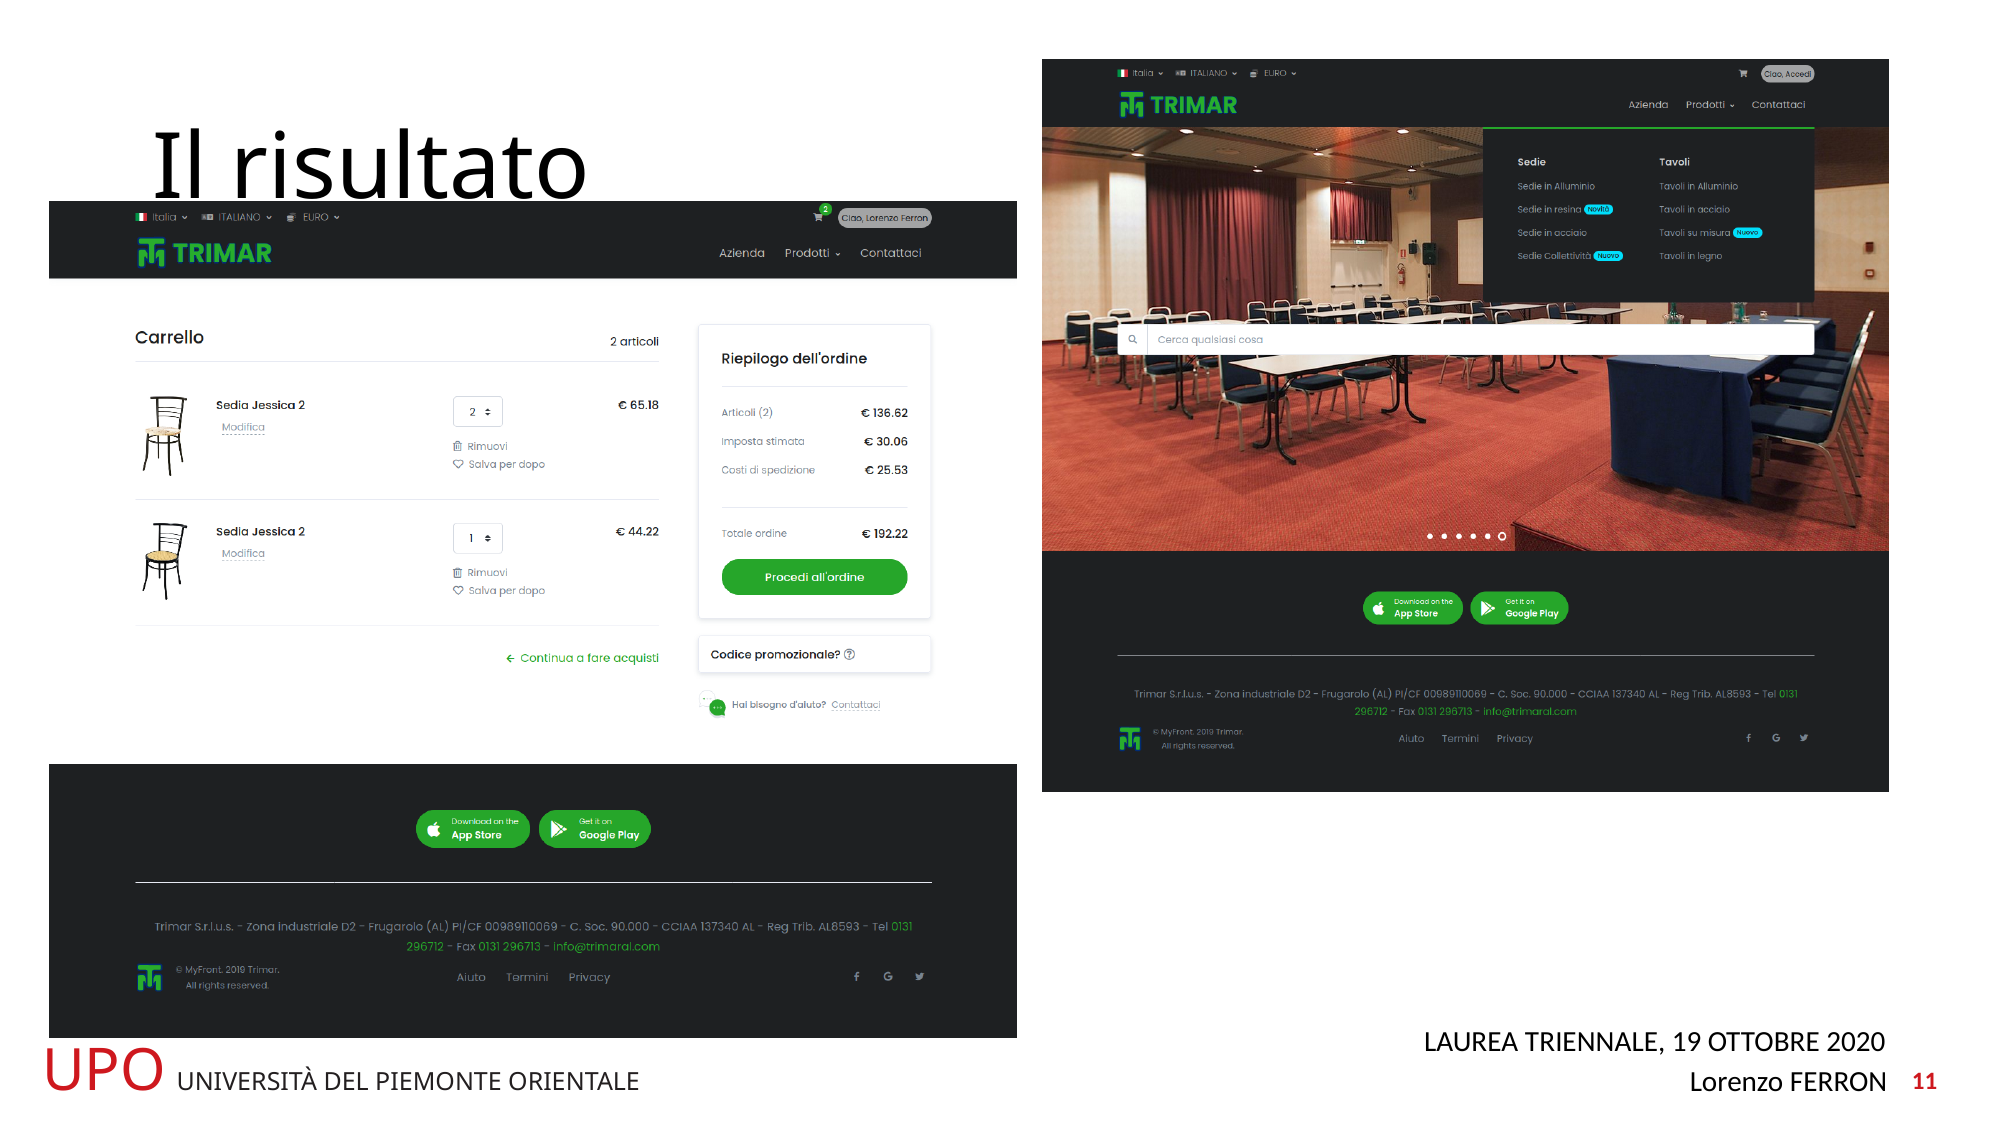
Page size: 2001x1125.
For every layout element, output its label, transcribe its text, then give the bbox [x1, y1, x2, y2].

slide_number 11 [1896, 1057, 1953, 1103]
title Il risultato [137, 59, 1042, 278]
picture [49, 201, 1017, 1038]
picture [1042, 59, 1889, 792]
